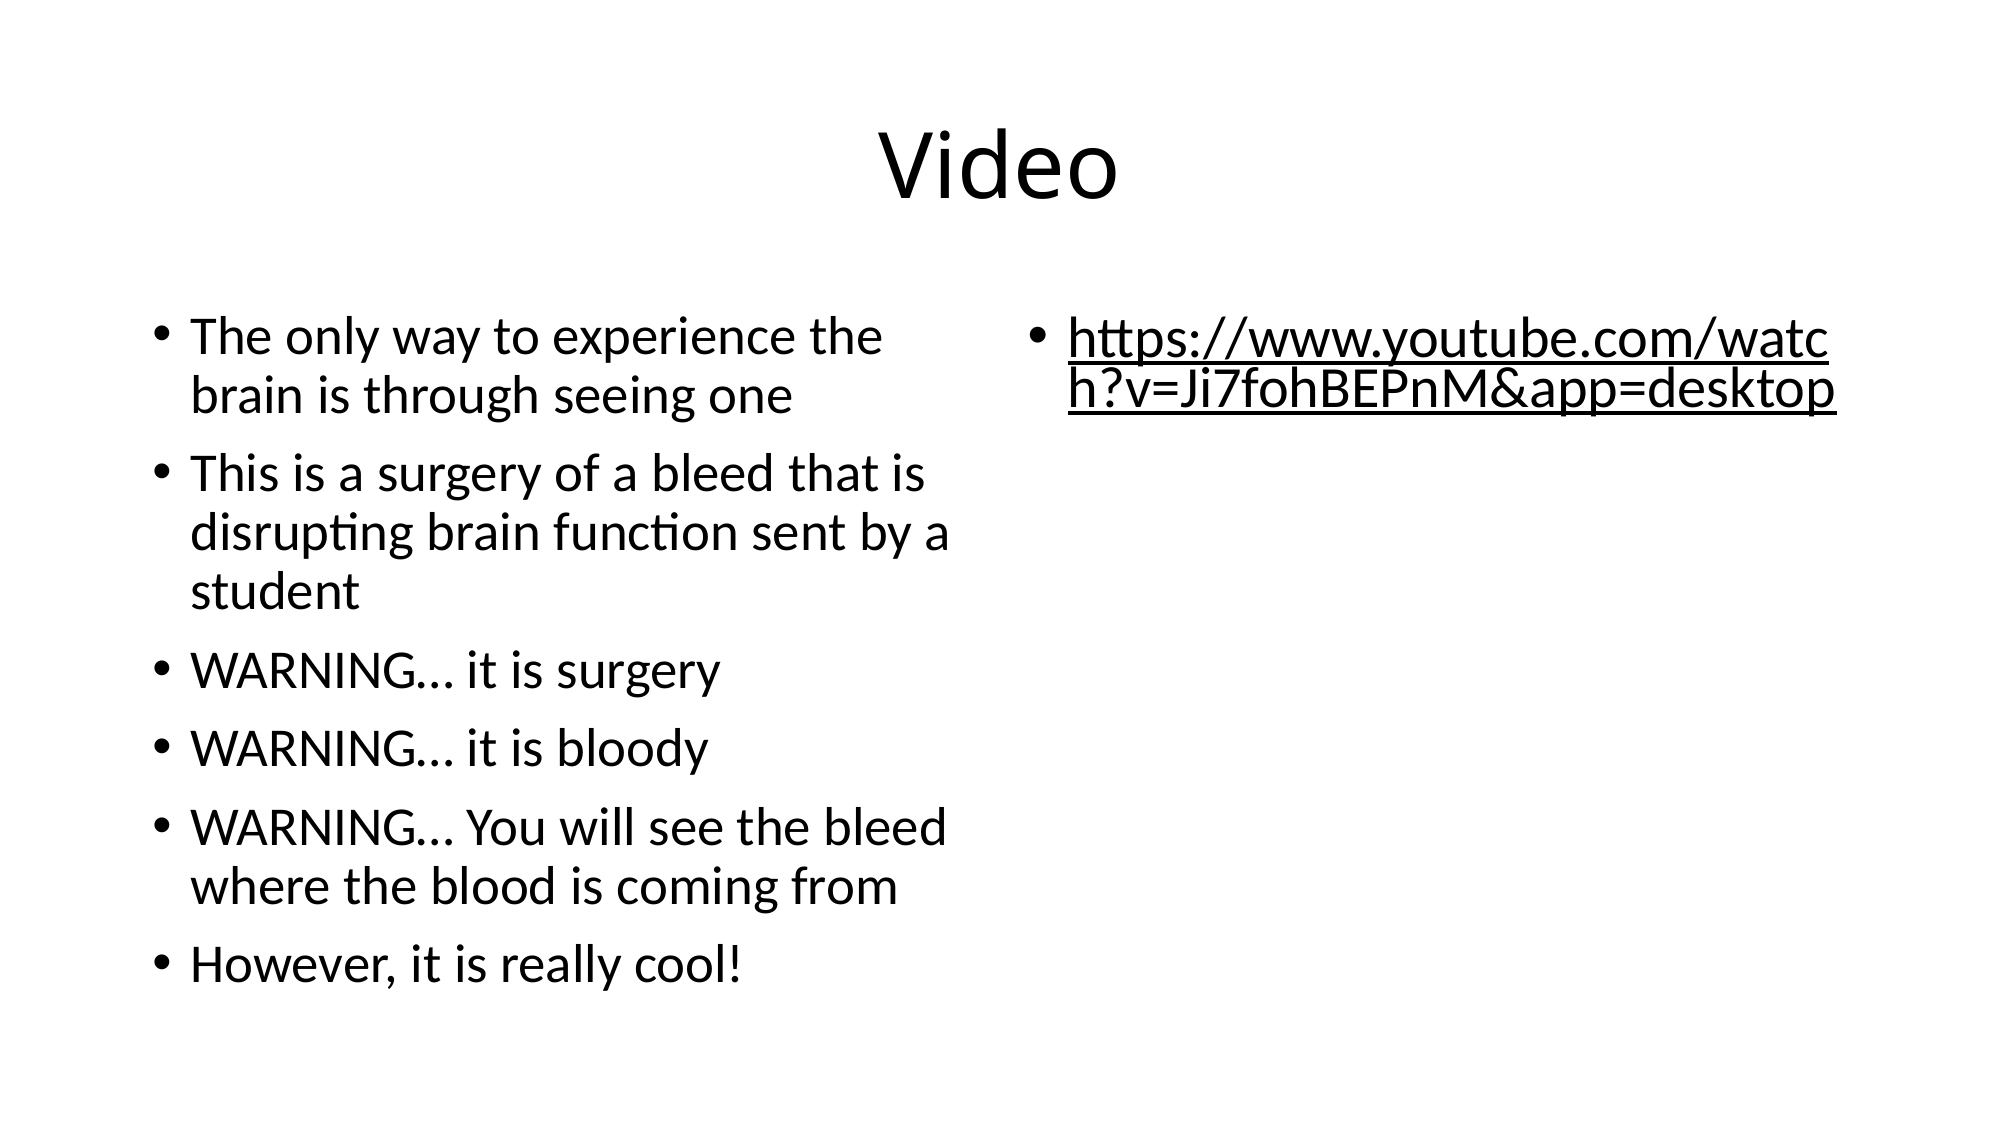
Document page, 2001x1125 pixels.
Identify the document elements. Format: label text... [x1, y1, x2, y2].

title Video [137, 59, 1863, 278]
list https://www.youtube.com/watch?v=Ji7fohBEPnM&app=desktop [1012, 299, 1863, 1014]
list The only way to experience the brain is through seeing one This is a surgery of a bleed that is disrupting brain function sent by a student WARNING… it is surgery WARNING… it is bloody WARNING… You will see the bleed where the blood is coming from However, it is really cool! [137, 299, 988, 1014]
